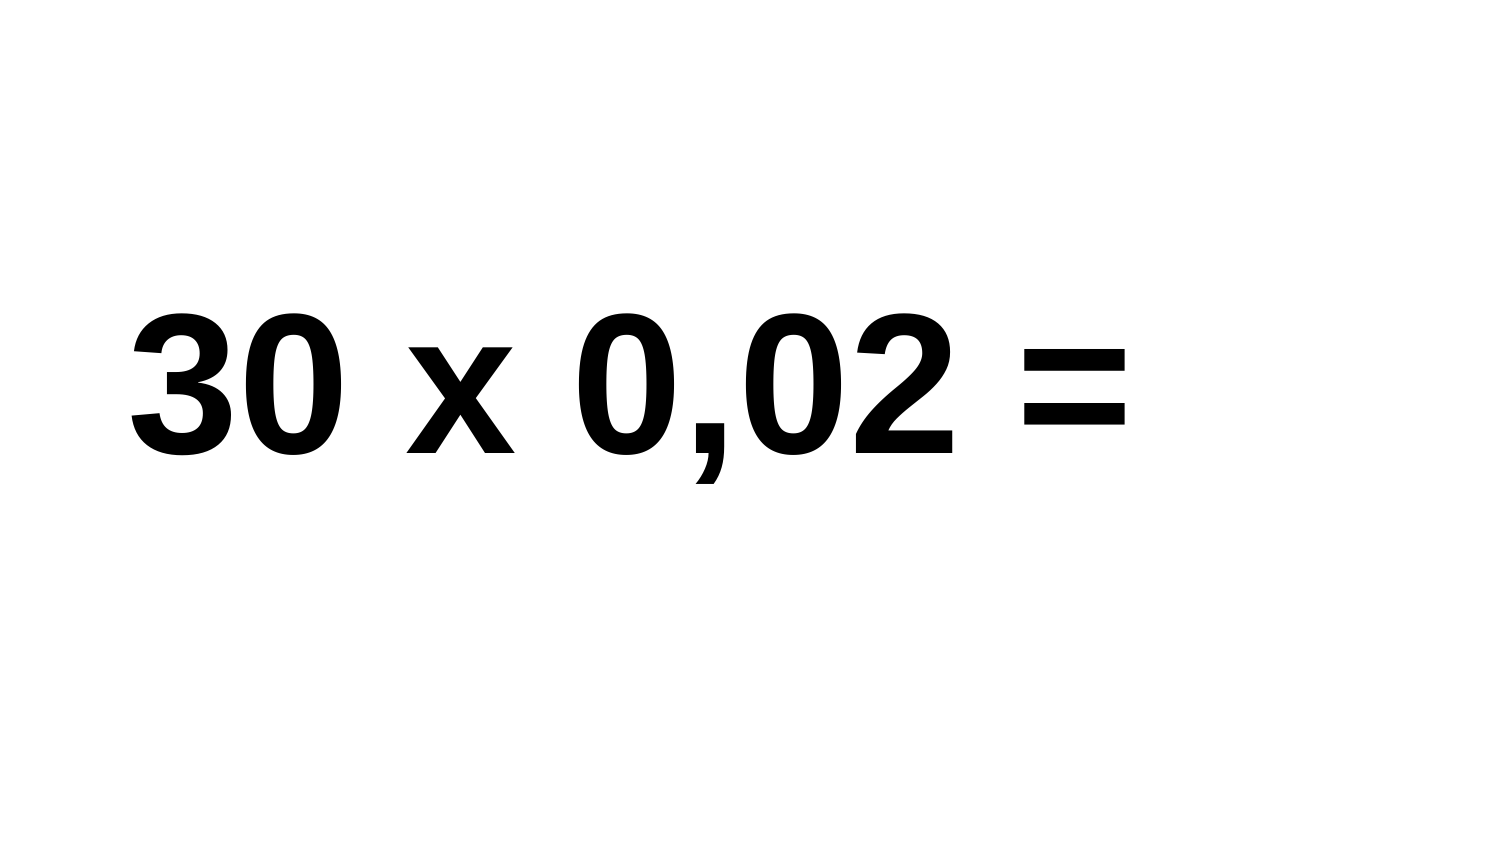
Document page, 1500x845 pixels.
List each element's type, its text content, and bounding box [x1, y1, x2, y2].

text_box 30 x 0,02 = [112, 317, 1388, 509]
